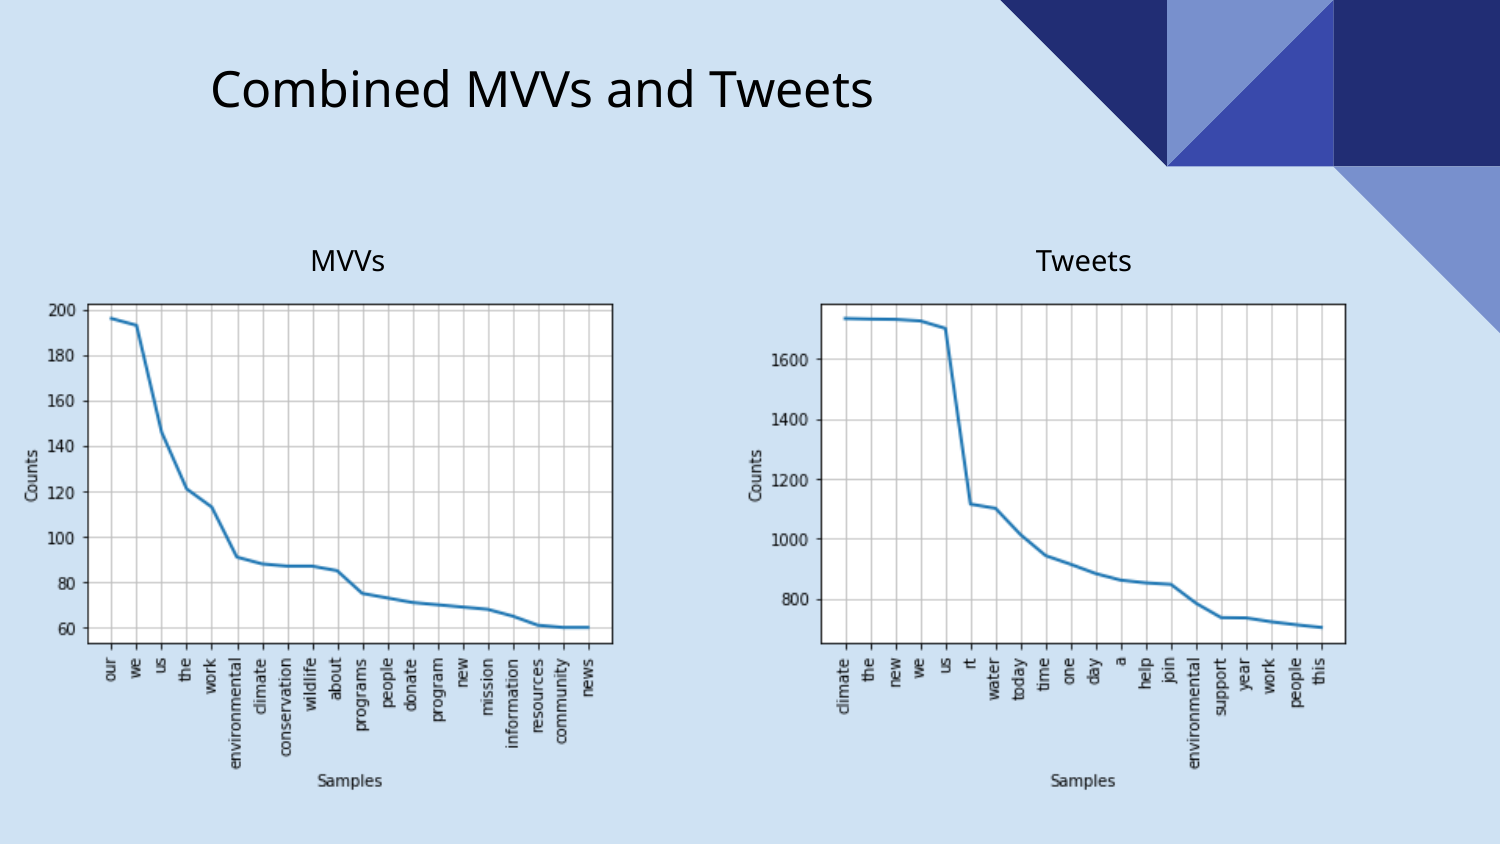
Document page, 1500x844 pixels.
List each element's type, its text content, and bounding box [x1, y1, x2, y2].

text_box MVVs [295, 227, 504, 291]
text_box Combined MVVs and Tweets [195, 41, 1140, 132]
text_box Tweets [1020, 227, 1148, 291]
picture [738, 292, 1356, 802]
picture [14, 292, 623, 802]
